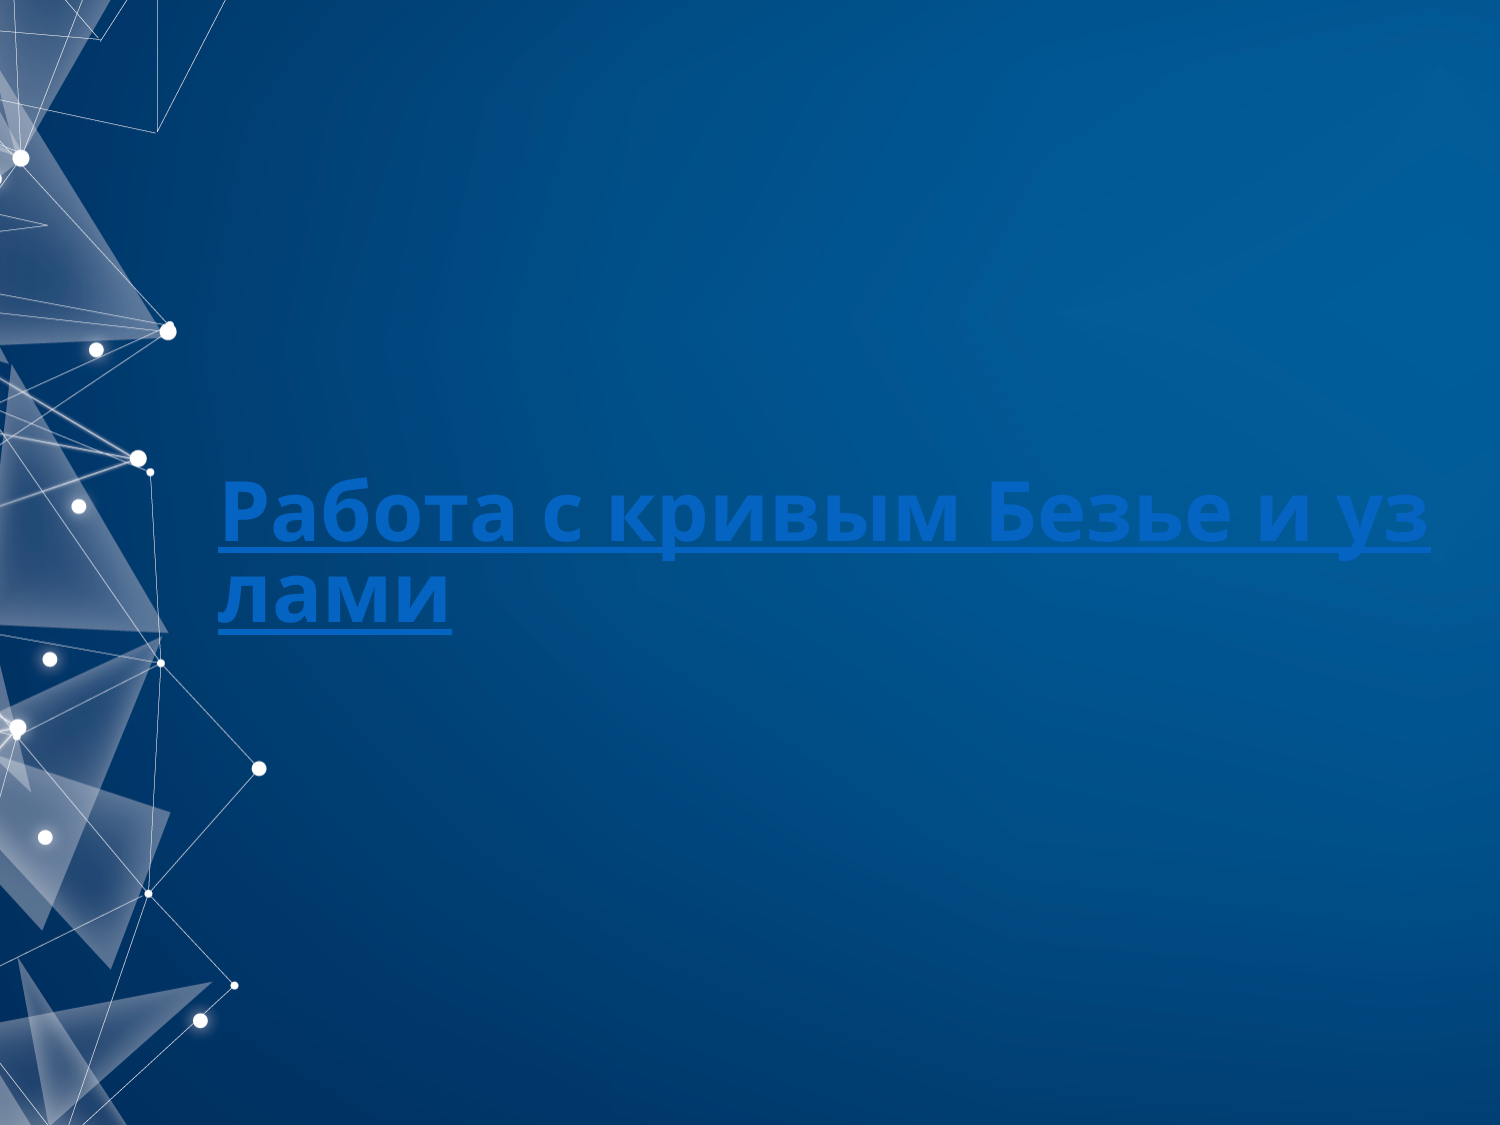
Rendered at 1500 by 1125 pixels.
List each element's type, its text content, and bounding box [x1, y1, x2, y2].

picture [0, 0, 1500, 1125]
title Работа с кривым Безье и узлами [203, 400, 1447, 621]
